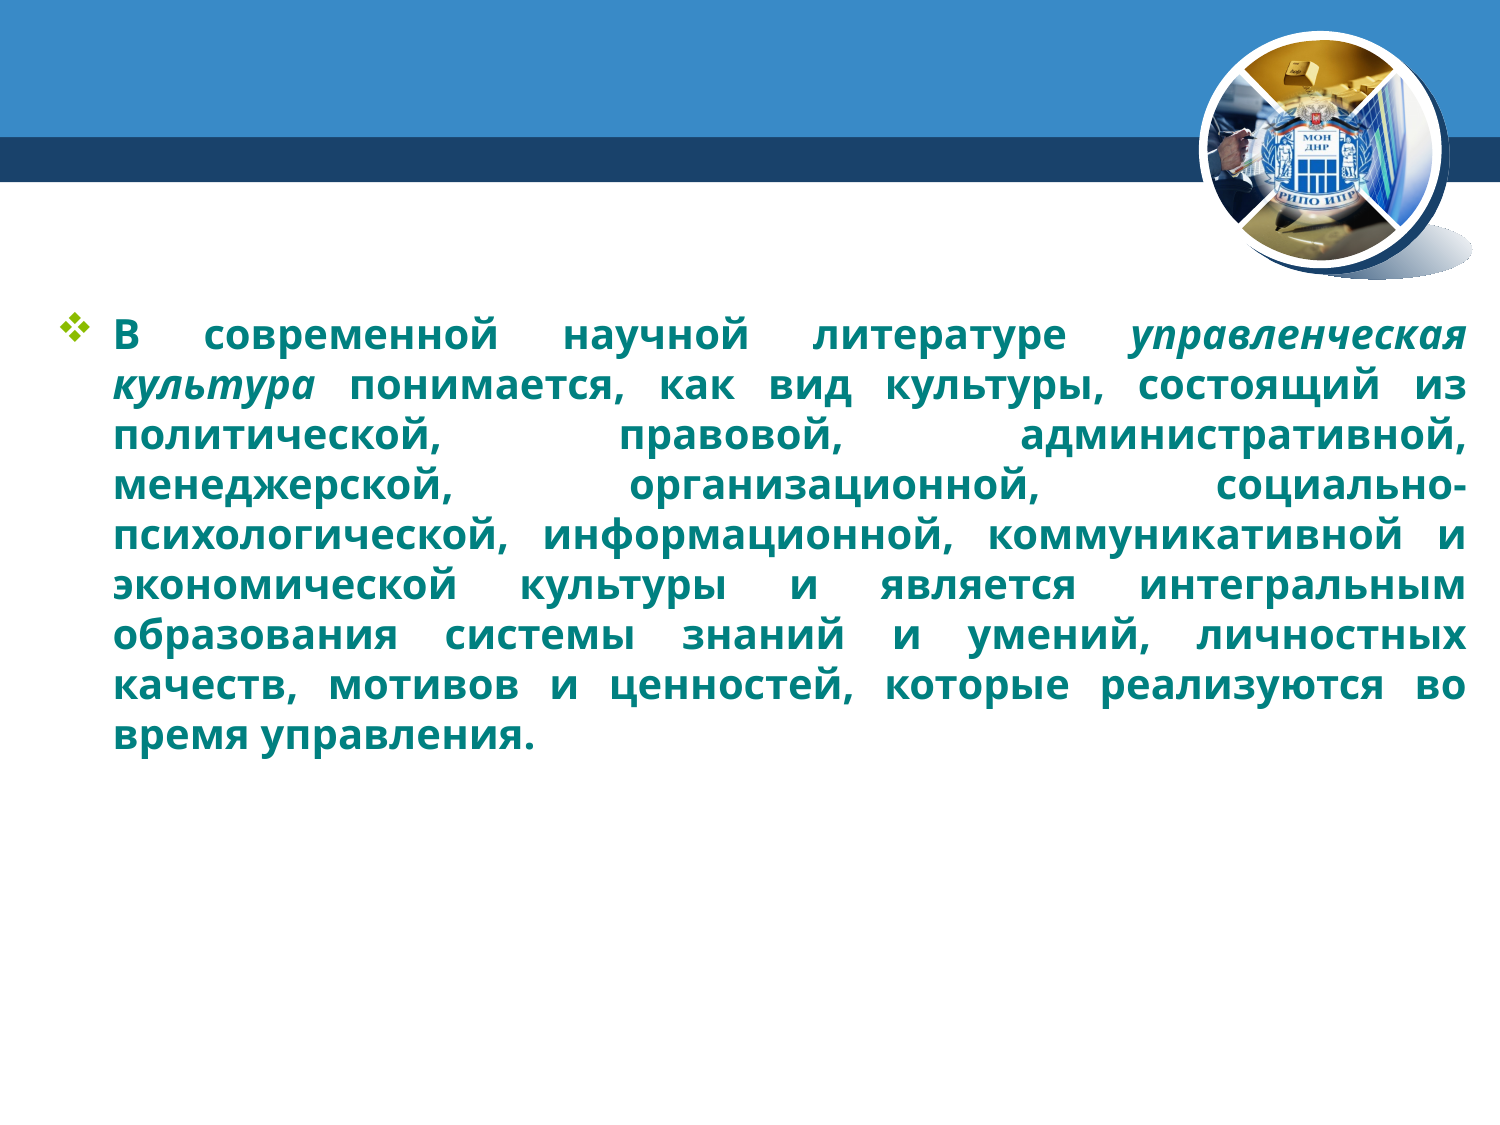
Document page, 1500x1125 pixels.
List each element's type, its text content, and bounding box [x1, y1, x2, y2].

picture [1207, 40, 1433, 261]
list В современной научной литературе управленческая культура понимается, как вид культуры, состоящий из политической, правовой, административной, менеджерской, организационной, социально-психологической, информационной, коммуникативной и экономической культуры и является интегральным образования системы знаний и умений, личностных качеств, мотивов и ценностей, которые реализуются во время управления. [41, 299, 1483, 1064]
